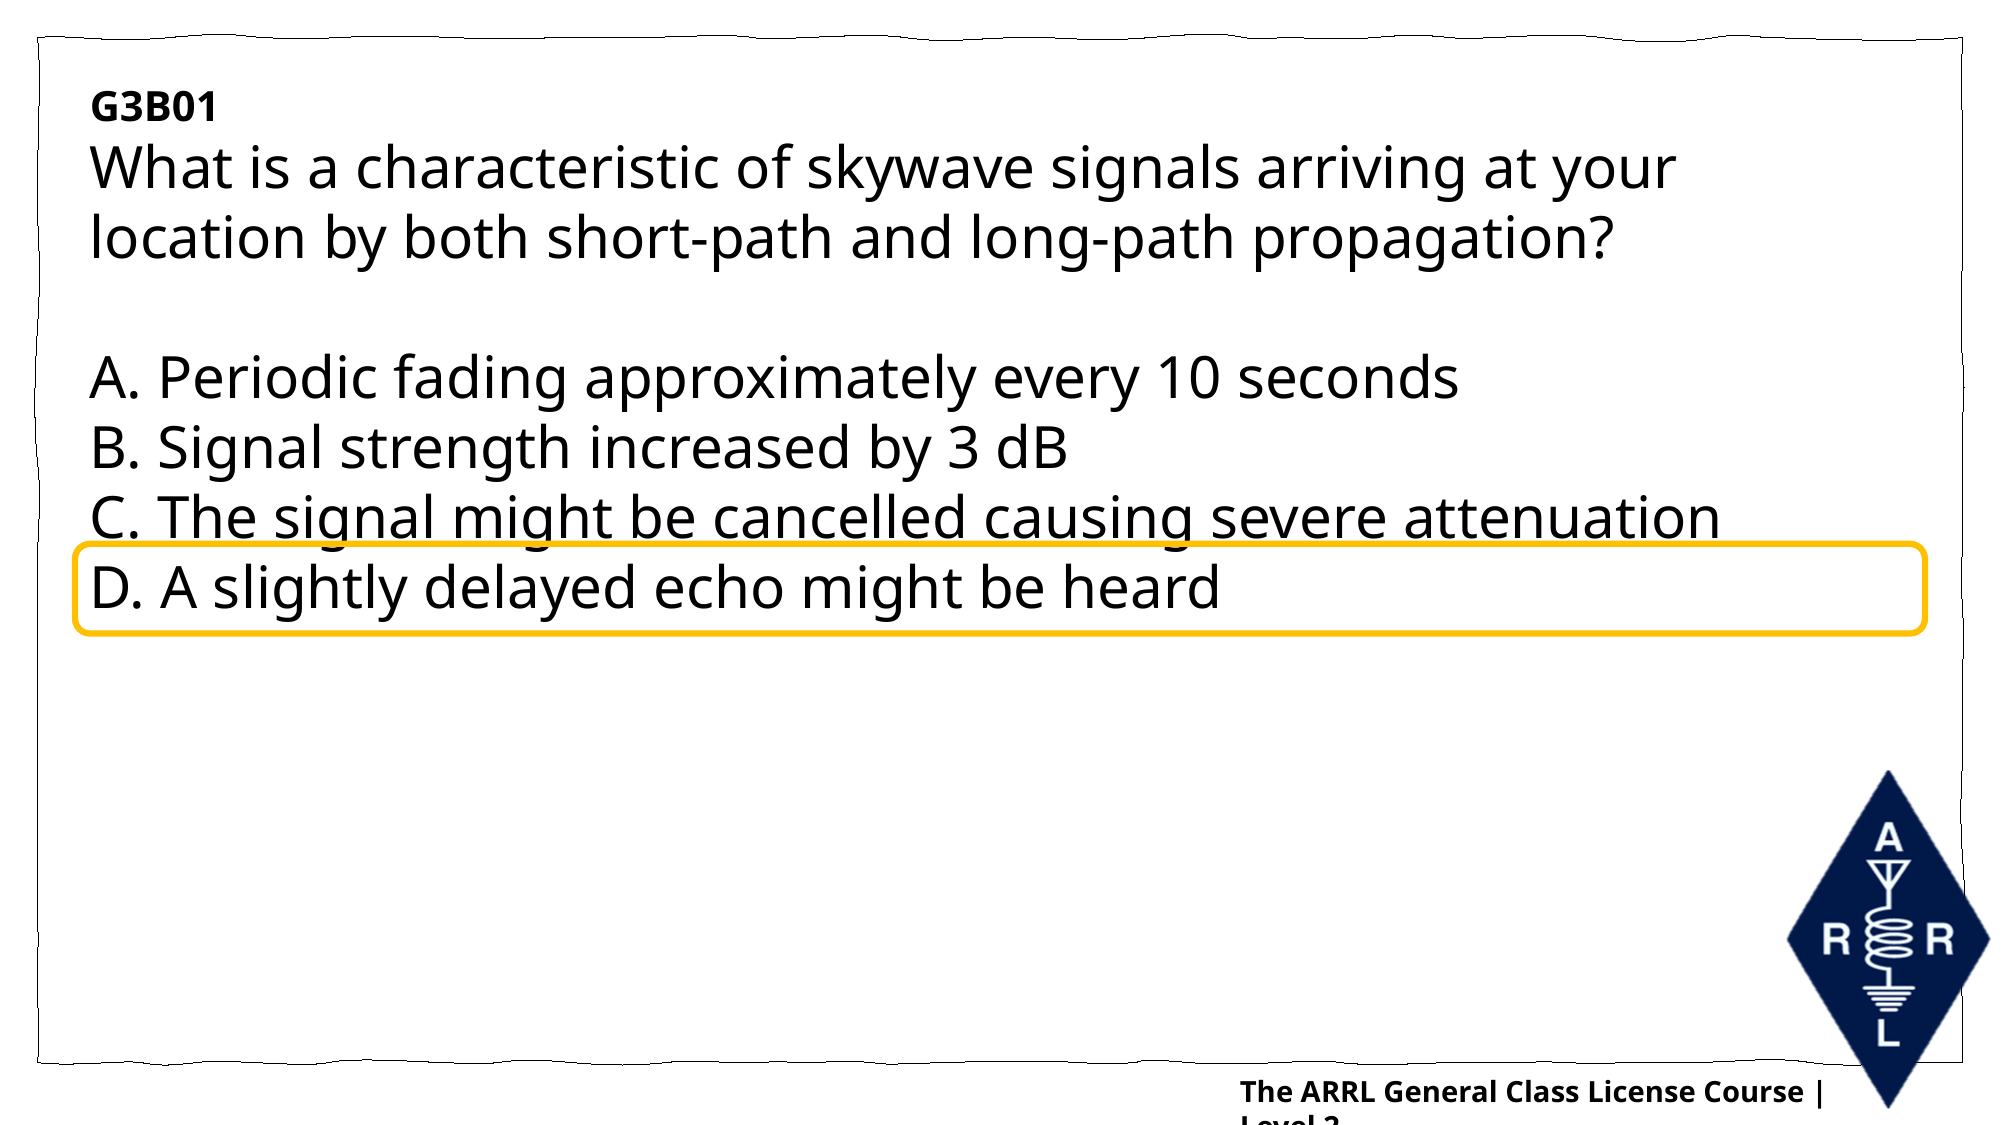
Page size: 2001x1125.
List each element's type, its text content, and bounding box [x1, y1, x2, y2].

picture [1773, 752, 1999, 1125]
text_box G3B01 What is a characteristic of skywave signals arriving at your location by both short-path and long-path propagation? A. Periodic fading approximately every 10 seconds B. Signal strength increased by 3 dB C. The signal might be cancelled causing severe attenuation D. A slightly delayed echo might be heard [75, 72, 1850, 551]
text_box [73, 542, 1927, 635]
